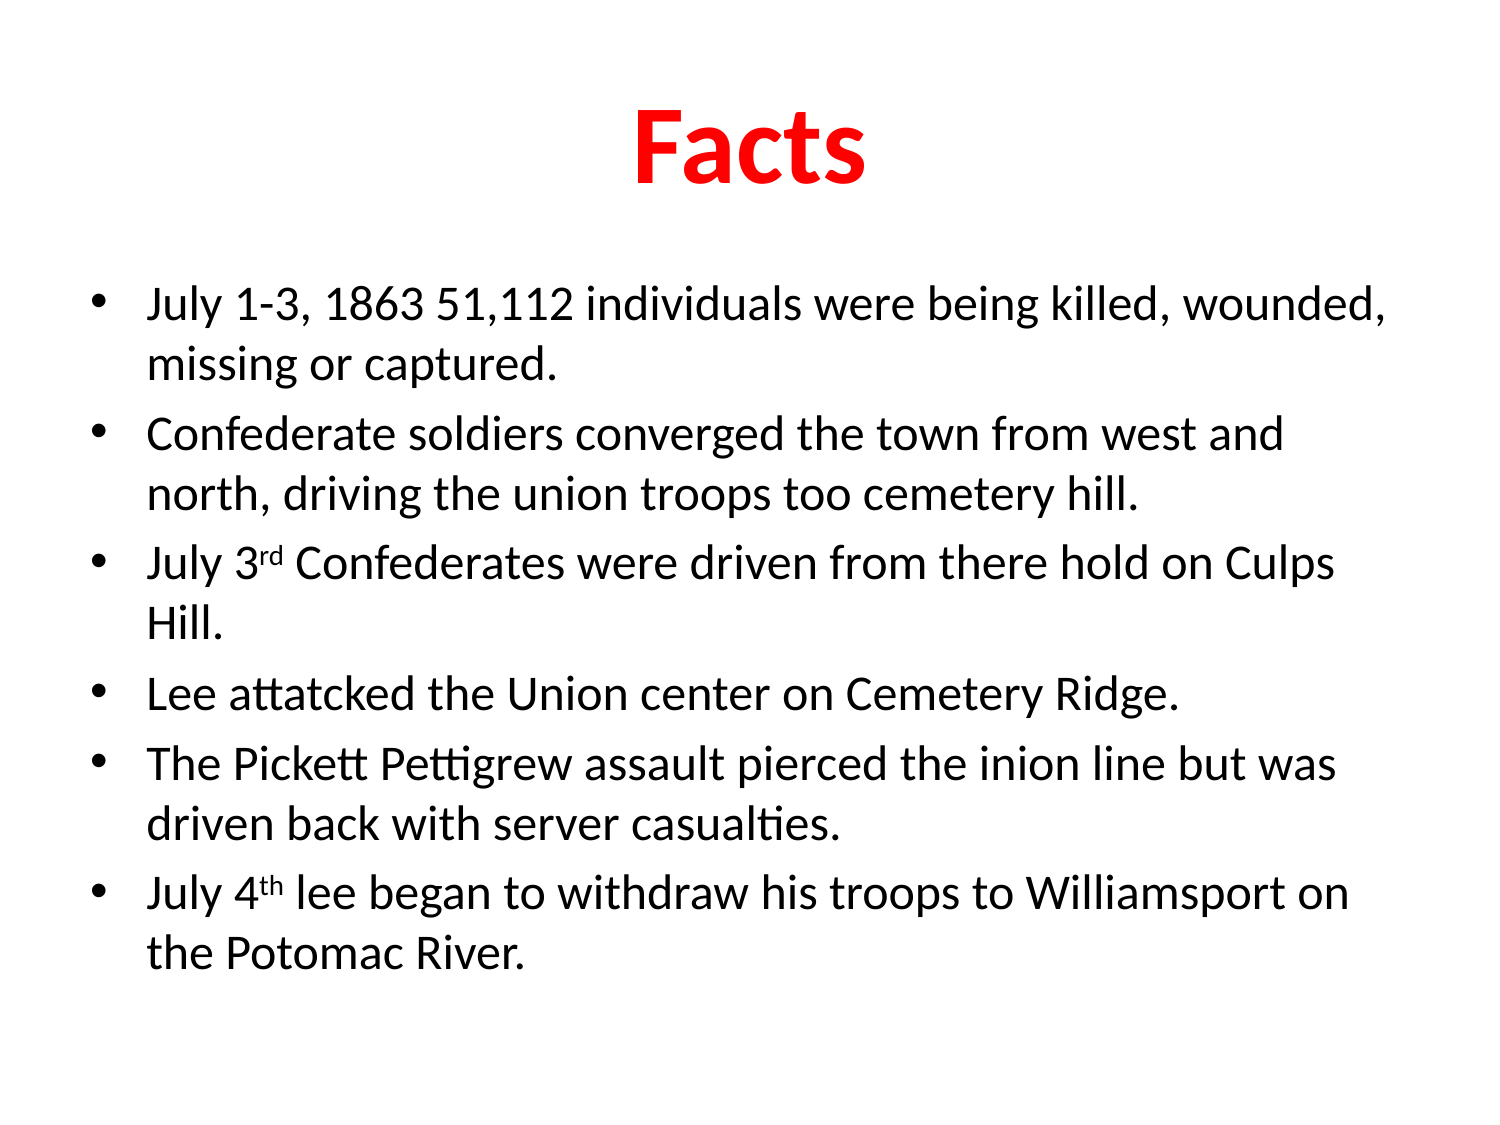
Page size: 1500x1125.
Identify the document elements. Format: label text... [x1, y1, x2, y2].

list July 1-3, 1863 51,112 individuals were being killed, wounded, missing or captured. Confederate soldiers converged the town from west and north, driving the union troops too cemetery hill. July 3rd Confederates were driven from there hold on Culps Hill. Lee attatcked the Union center on Cemetery Ridge. The Pickett Pettigrew assault pierced the inion line but was driven back with server casualties. July 4th lee began to withdraw his troops to Williamsport on the Potomac River. [75, 262, 1425, 1005]
title Facts [75, 45, 1425, 233]
